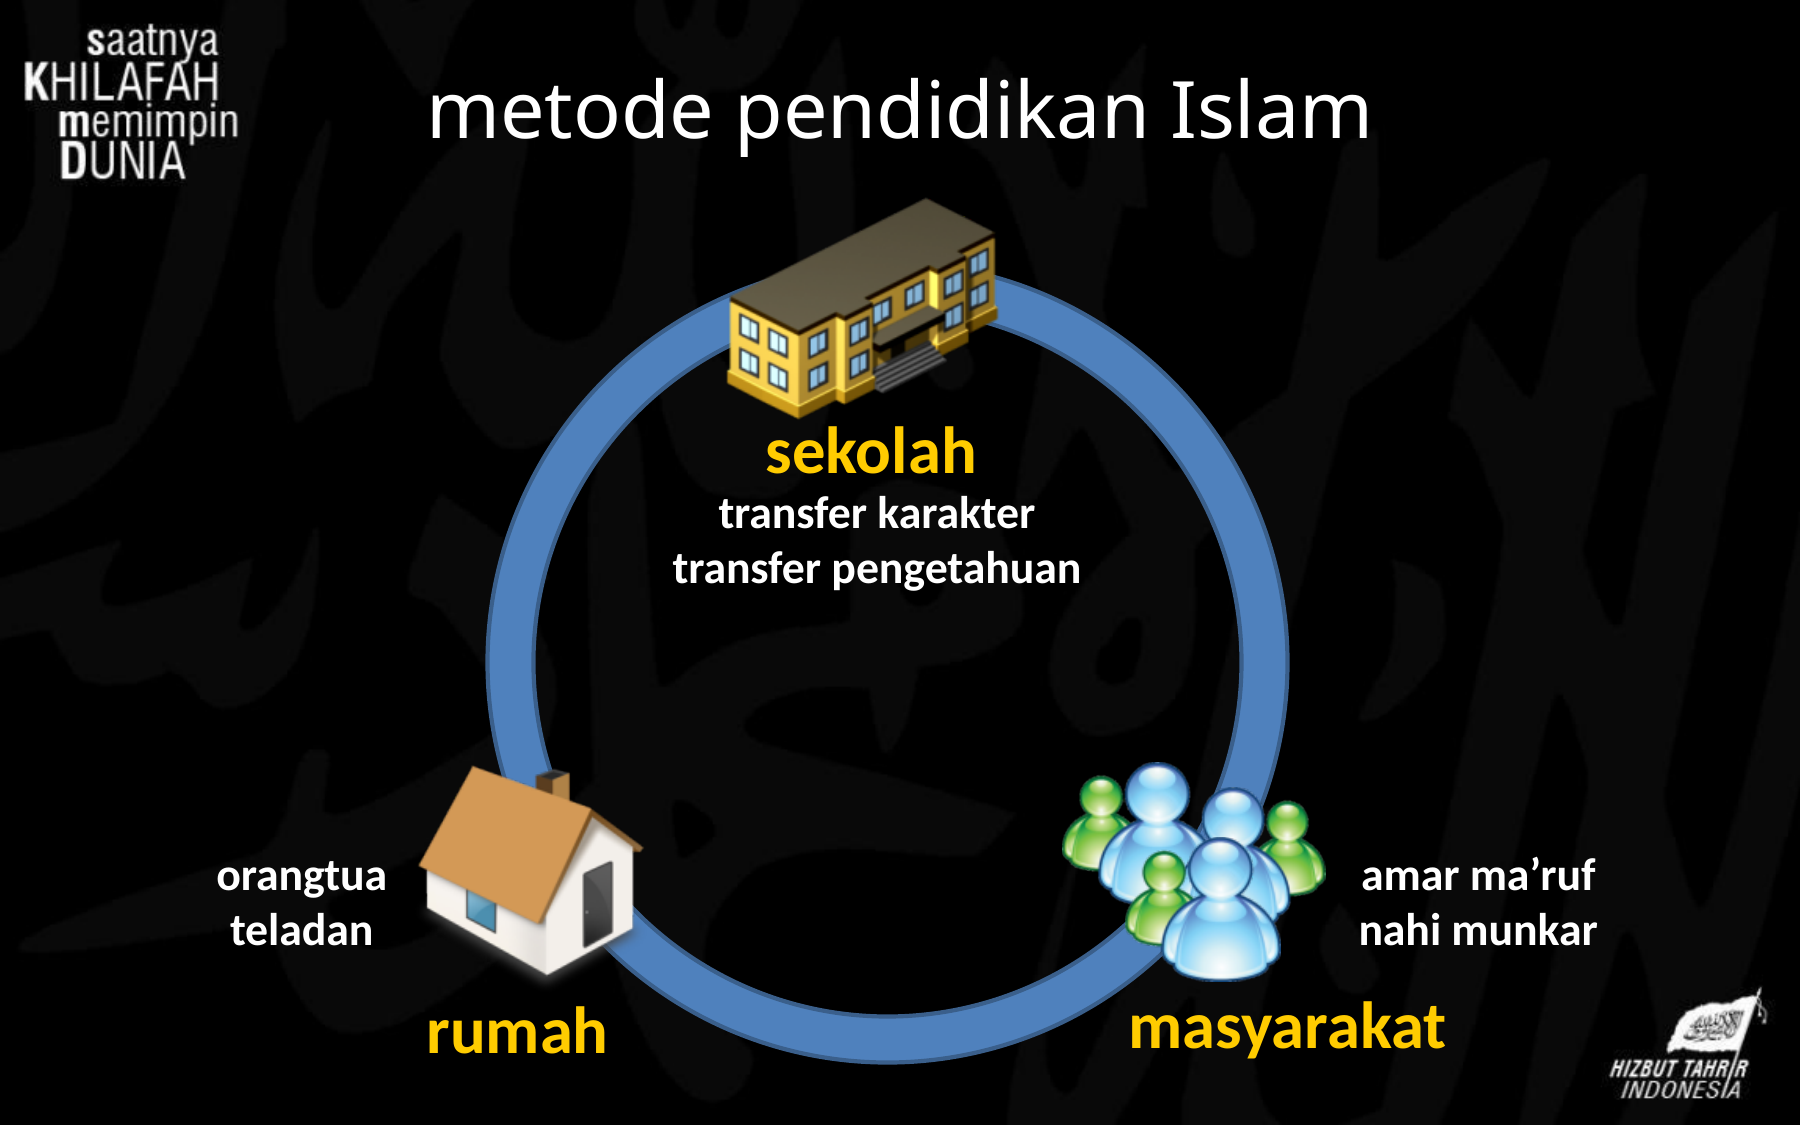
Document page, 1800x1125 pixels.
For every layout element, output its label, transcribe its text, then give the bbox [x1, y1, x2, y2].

text_box [665, 935, 1113, 1065]
text_box amar ma’ruf nahi munkar [1343, 837, 1613, 963]
text_box rumah [411, 1035, 624, 1074]
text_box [1062, 762, 1326, 982]
text_box masyarakat [1113, 974, 1462, 1070]
picture [0, 162, 1800, 1125]
text_box [485, 297, 719, 710]
text_box metode pendidikan Islam [0, 49, 1800, 163]
text_box orangtua teladan [201, 837, 394, 963]
text_box transfer karakter transfer pengetahuan [657, 474, 1097, 600]
text_box [1004, 277, 1290, 760]
picture [0, 0, 1800, 49]
text_box sekolah [750, 447, 993, 474]
